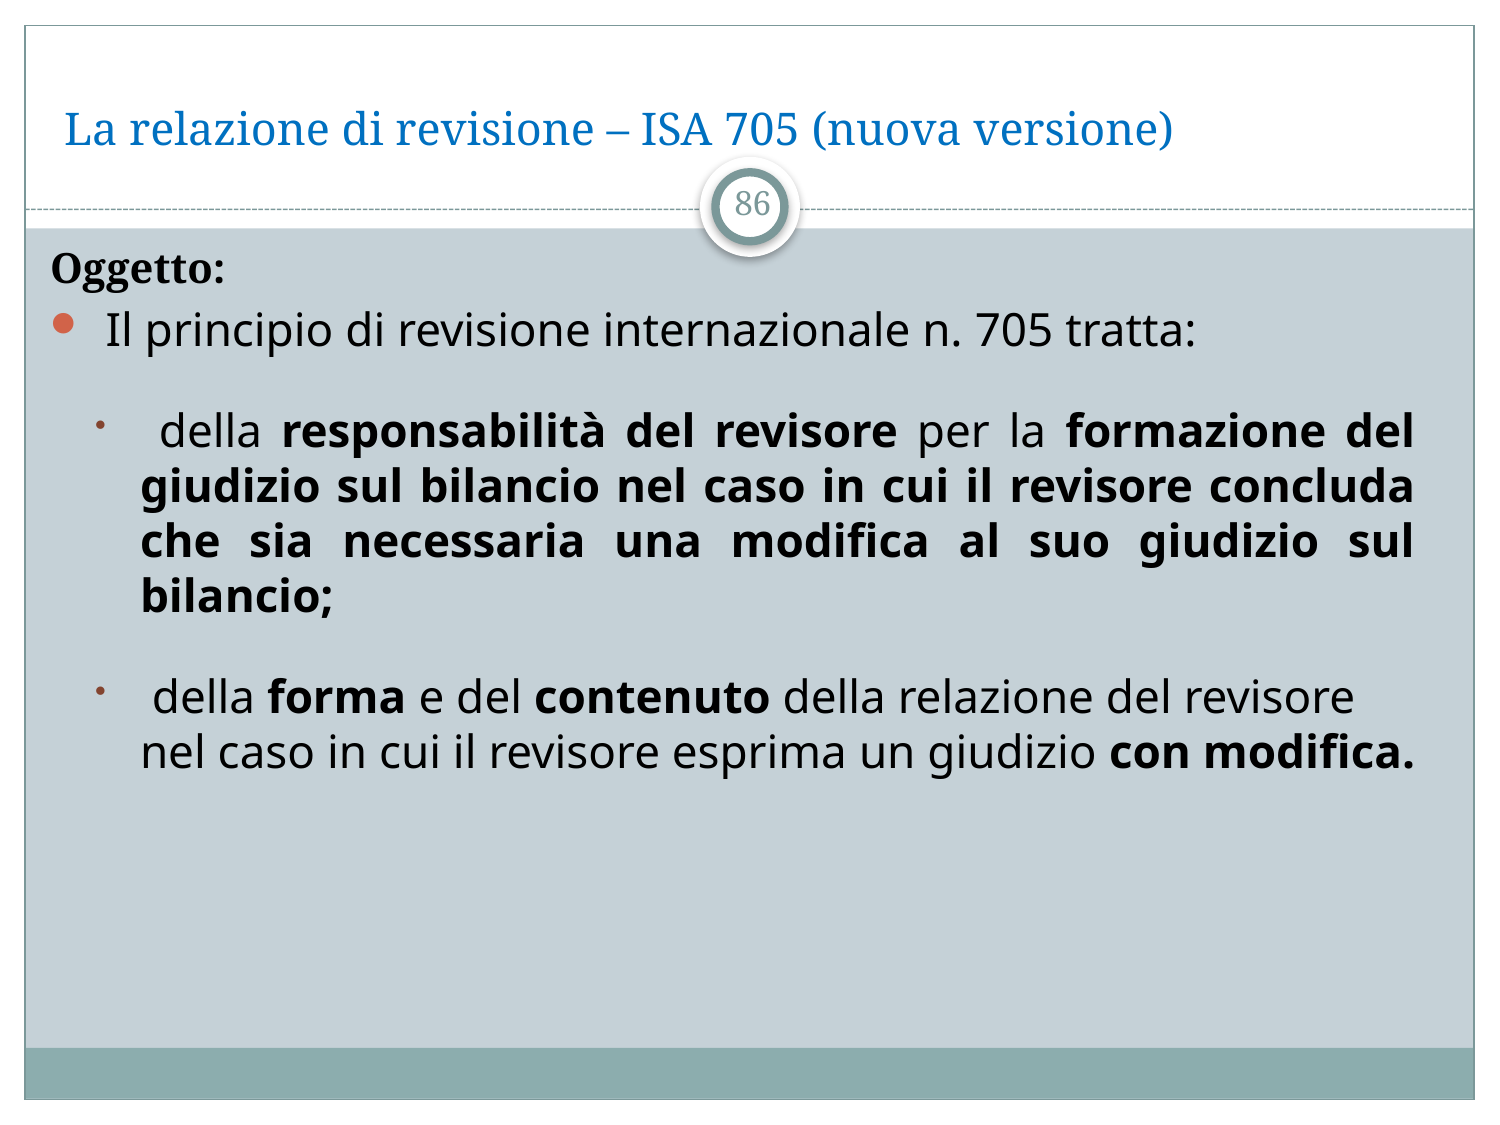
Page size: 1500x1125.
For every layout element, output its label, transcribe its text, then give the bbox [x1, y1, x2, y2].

slide_number 86 [715, 168, 791, 241]
list Oggetto: Il principio di revisione internazionale n. 705 tratta: della responsabilità del revisore per la formazione del giudizio sul bilancio nel caso in cui il revisore concluda che sia necessaria una modifica al suo giudizio sul bilancio; della forma e del contenuto della relazione del revisore nel caso in cui il revisore esprima un giudizio con modifica. [35, 234, 1431, 985]
title La relazione di revisione – ISA 705 (nuova versione) [49, 37, 1450, 162]
